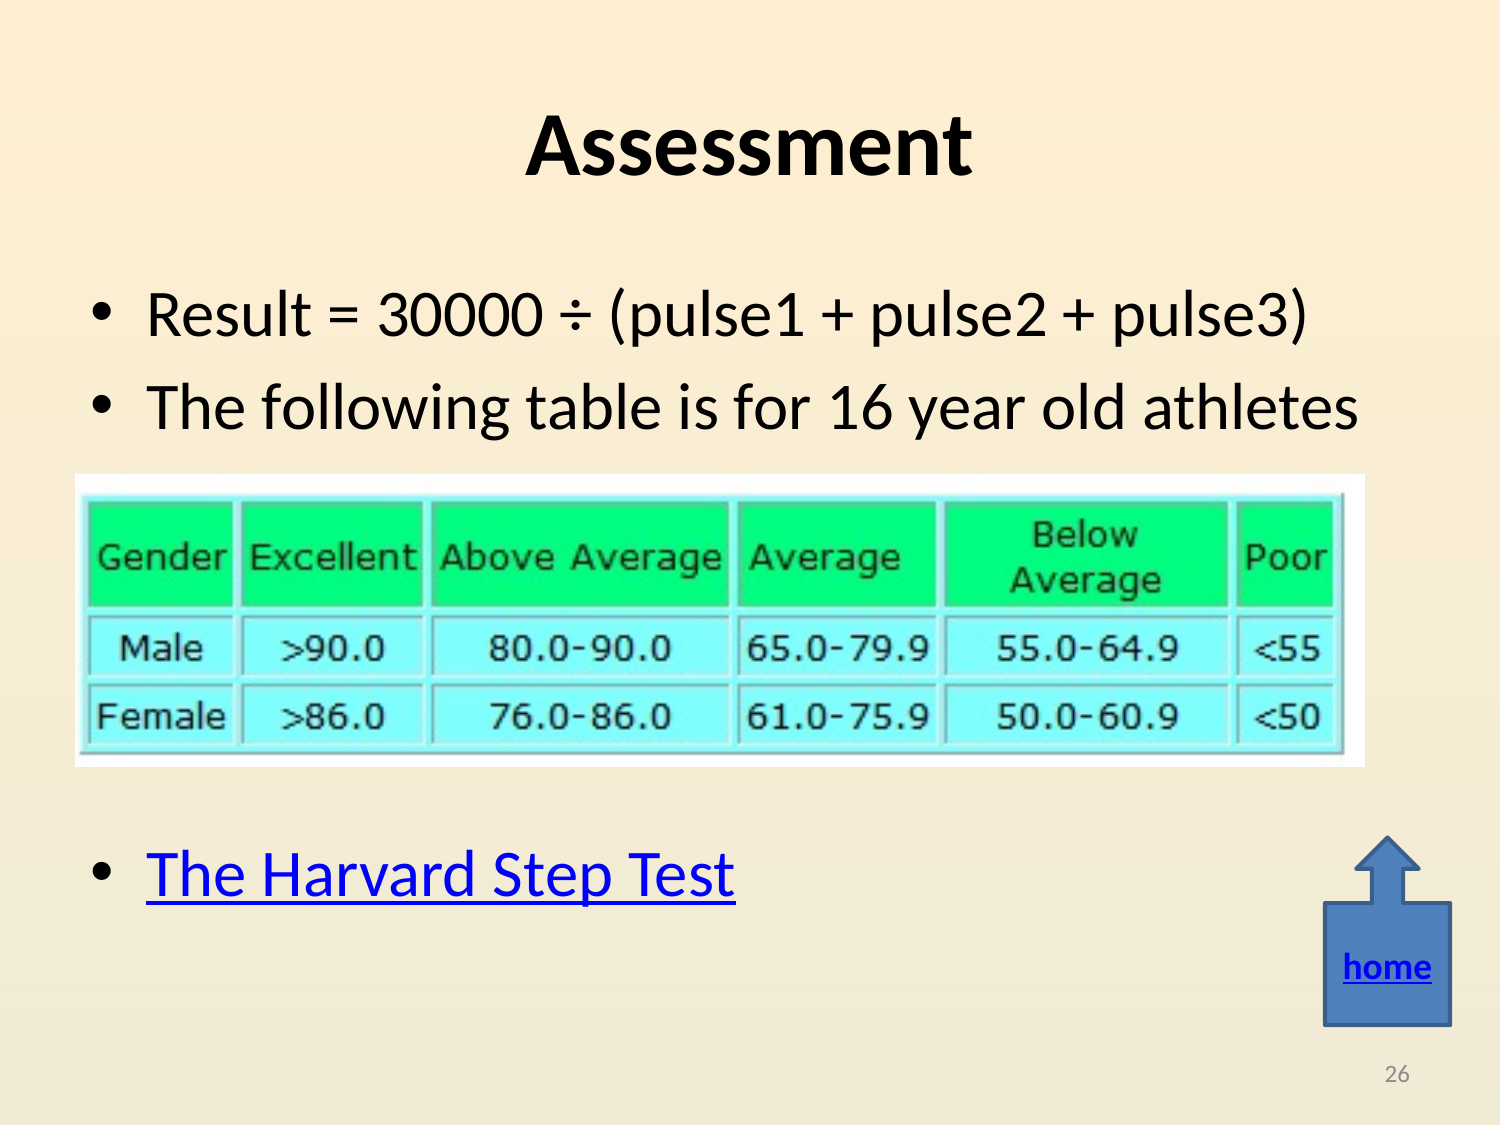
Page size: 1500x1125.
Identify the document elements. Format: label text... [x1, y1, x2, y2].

slide_number 26 [1074, 1042, 1425, 1103]
list Result = 30000 ÷ (pulse1 + pulse2 + pulse3) The following table is for 16 year old athletes The Harvard Step Test [75, 262, 1425, 1000]
title Assessment [75, 45, 1425, 233]
text_box home [1322, 835, 1453, 1028]
picture [74, 474, 1365, 768]
